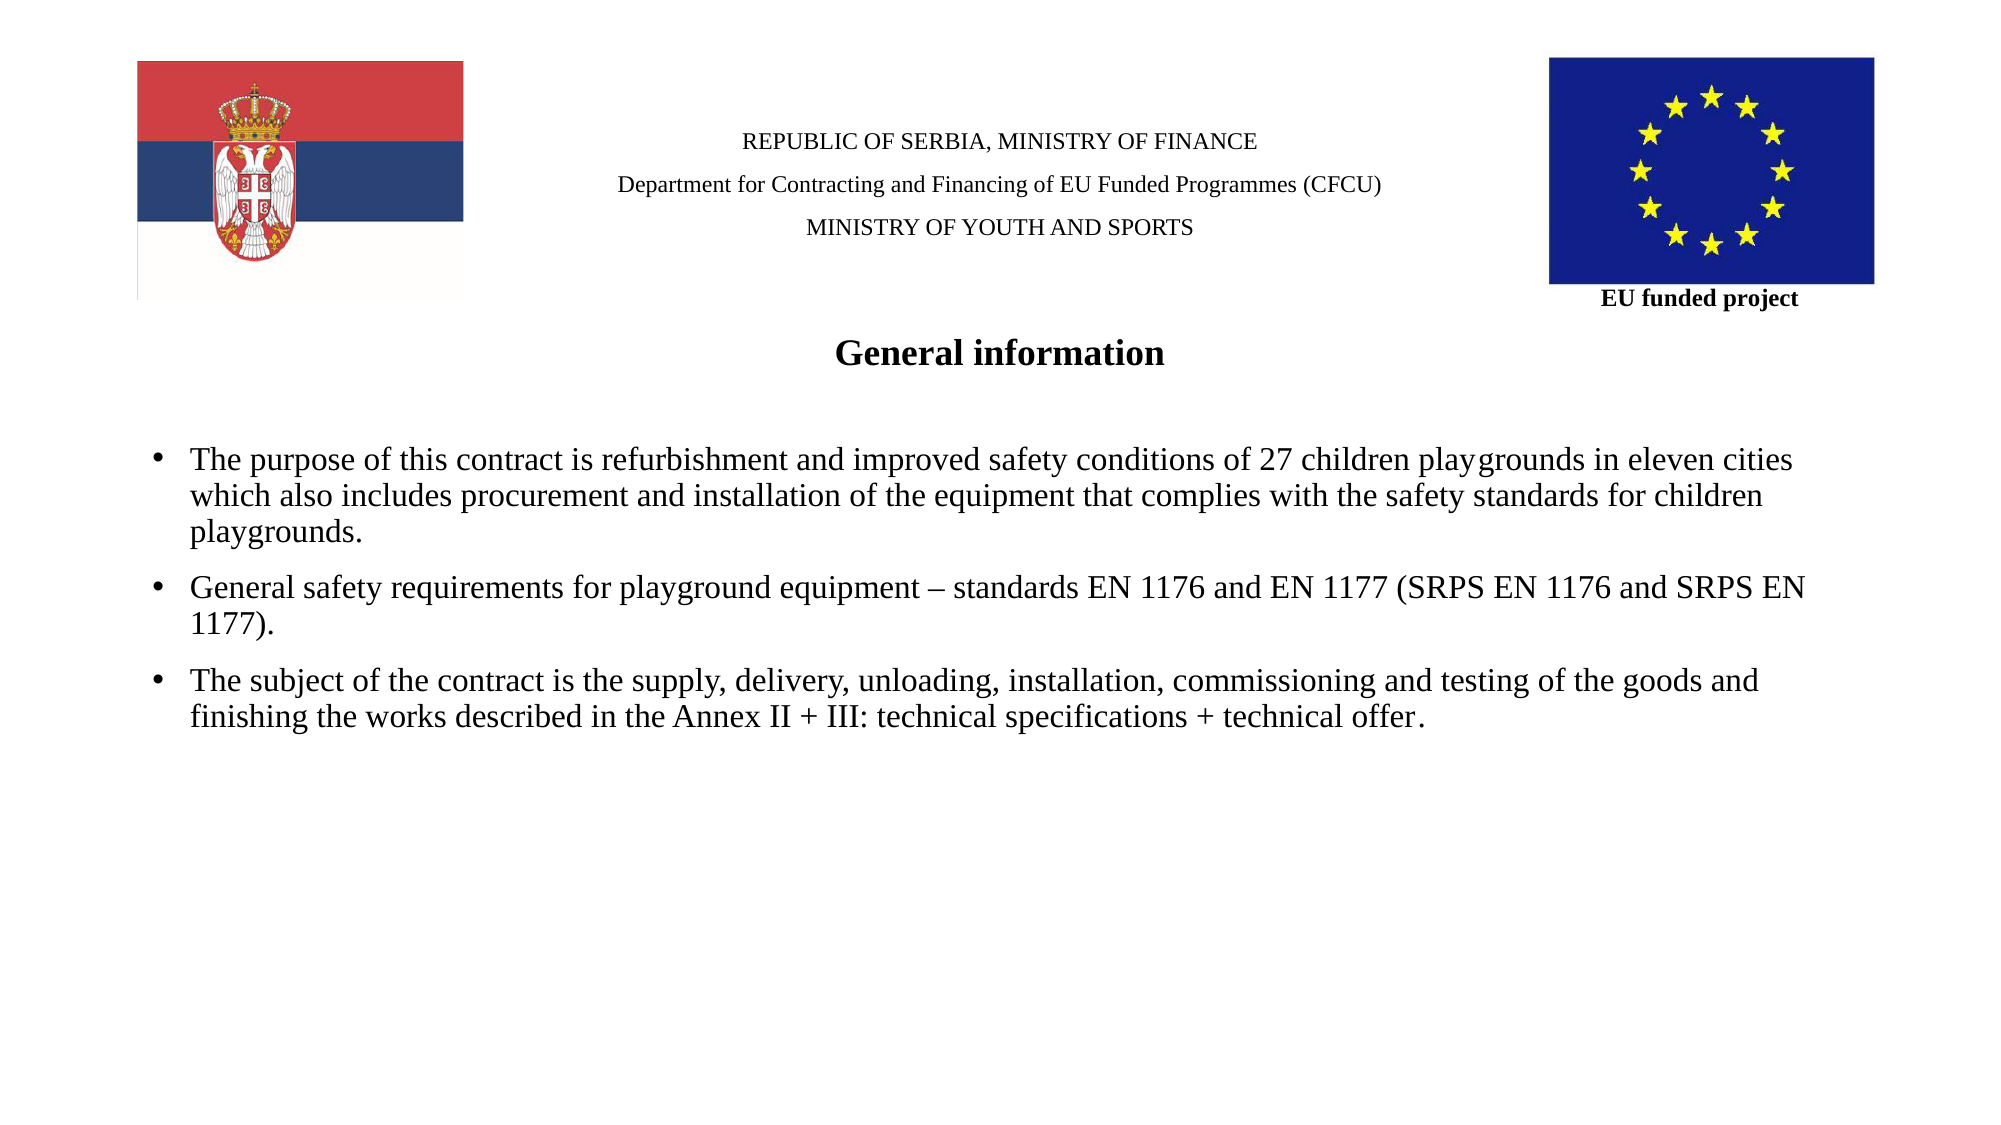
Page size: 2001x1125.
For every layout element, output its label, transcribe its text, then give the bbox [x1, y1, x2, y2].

list EU funded project General information The purpose of this contract is refurbishment and improved safety conditions of 27 children playgrounds in eleven cities which also includes procurement and installation of the equipment that complies with the safety standards for children playgrounds. General safety requirements for playground equipment – standards EN 1176 and EN 1177 (SRPS EN 1176 and SRPS EN 1177). The subject of the contract is the supply, delivery, unloading, installation, commissioning and testing of the goods and finishing the works described in the Annex II + III: technical specifications + technical offer. [137, 277, 1863, 1014]
picture [137, 61, 464, 300]
title REPUBLIC OF SERBIA, MINISTRY OF FINANCE Department for Contracting and Financing of EU Funded Programmes (CFCU) MINISTRY OF YOUTH AND SPORTS [137, 59, 1542, 277]
picture [1542, 51, 1879, 289]
